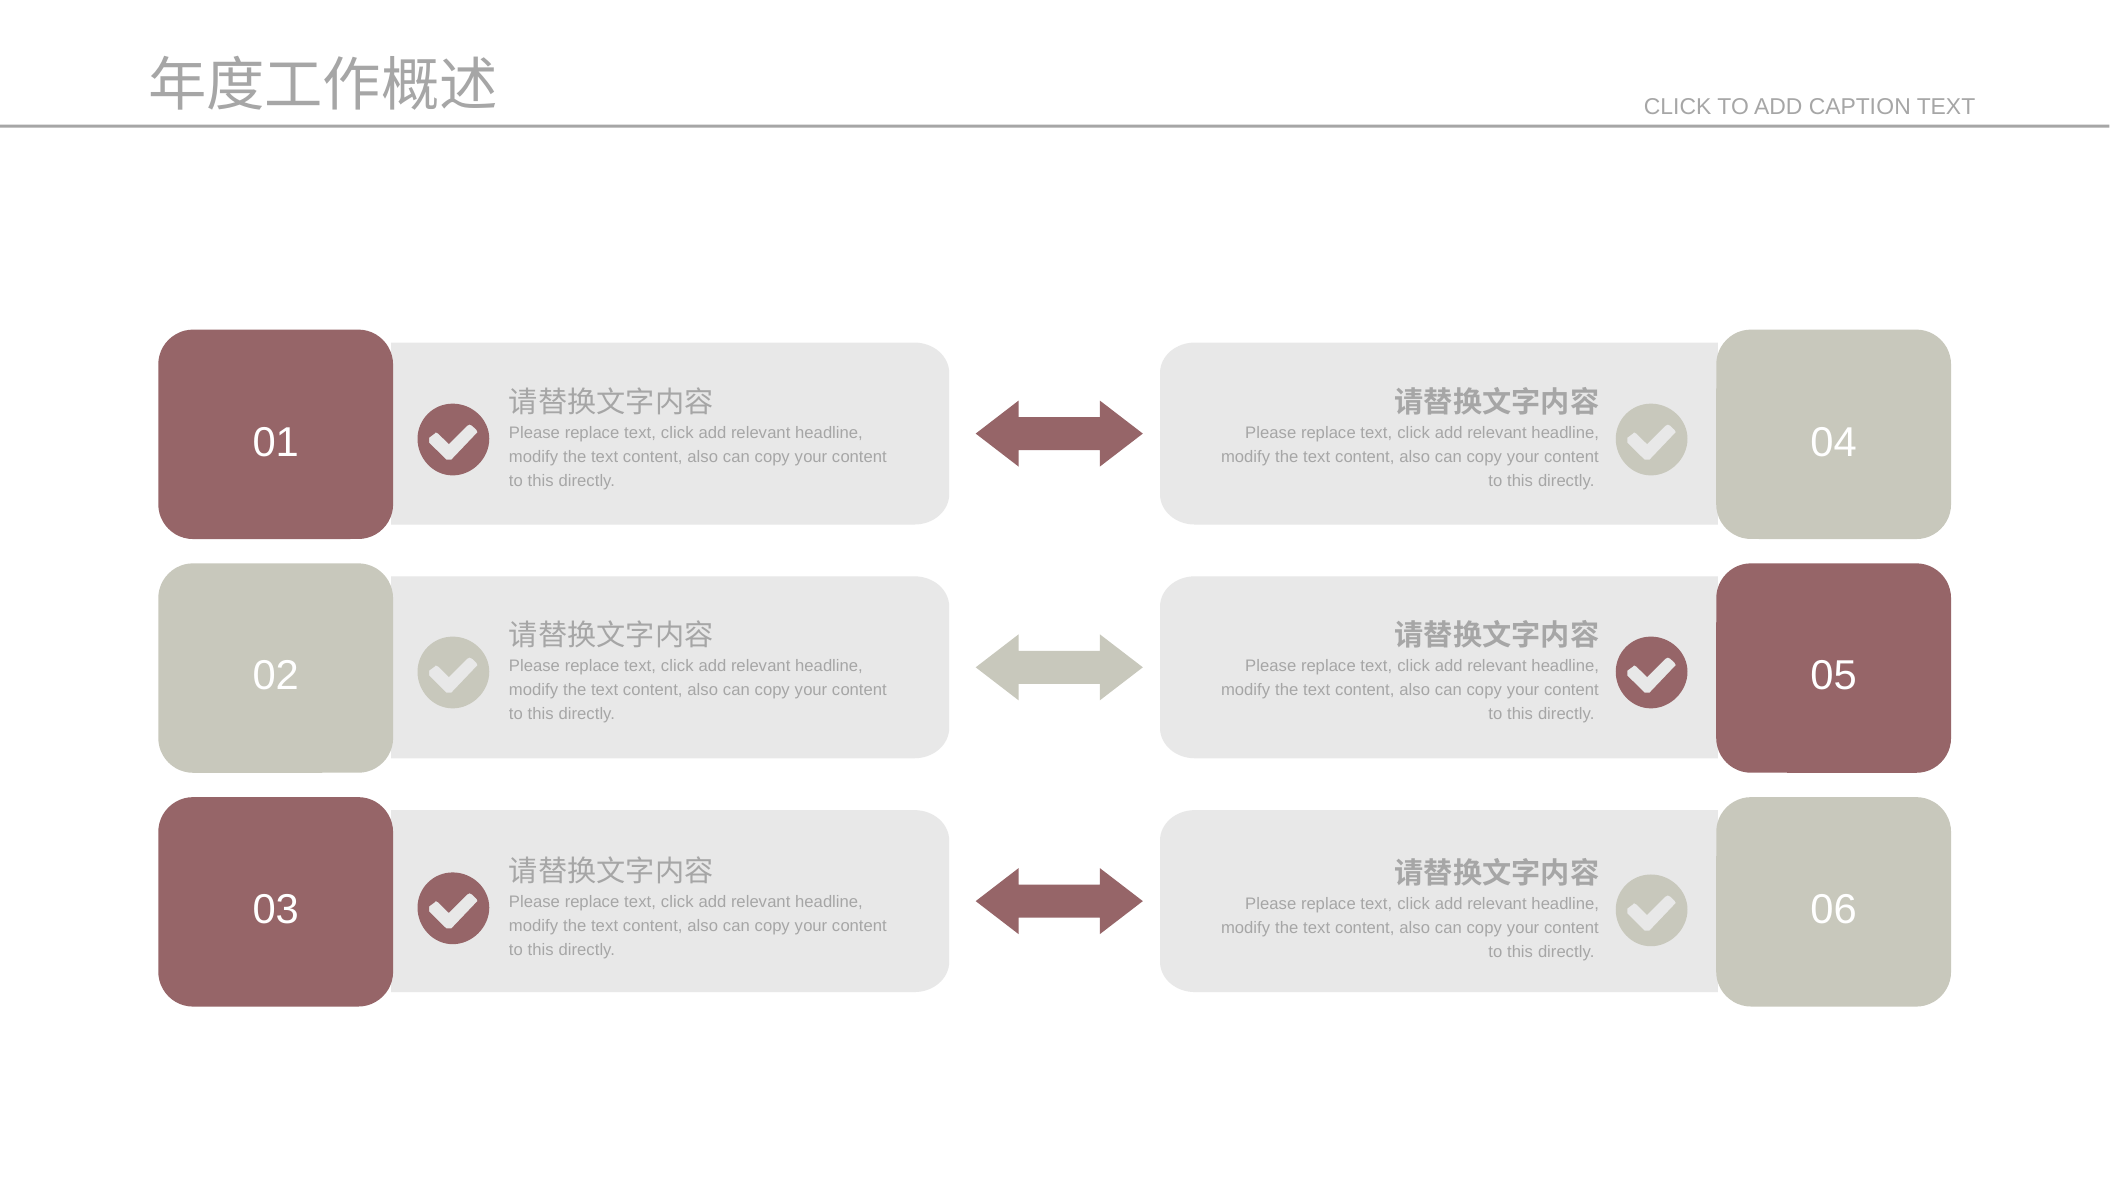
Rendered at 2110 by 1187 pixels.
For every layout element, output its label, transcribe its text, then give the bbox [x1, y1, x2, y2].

text_box [0, 124, 2110, 129]
text_box [974, 865, 1145, 937]
text_box [390, 341, 951, 526]
text_box 请替换文字内容 Please replace text, click add relevant headline, modify the text content, also can copy your content to this directly. [508, 609, 897, 723]
text_box [974, 398, 1145, 469]
text_box 请替换文字内容 Please replace text, click add relevant headline, modify the text content, also can copy your content to this directly. [508, 844, 897, 959]
text_box [1615, 636, 1688, 709]
text_box 请替换文字内容 Please replace text, click add relevant headline, modify the text content, also can copy your content to this directly. [1211, 847, 1600, 961]
text_box 请替换文字内容 Please replace text, click add relevant headline, modify the text content, also can copy your content to this directly. [508, 376, 897, 490]
text_box 05 [1715, 562, 1953, 774]
text_box [1158, 809, 1720, 994]
text_box 03 [157, 796, 395, 1008]
text_box CLICK TO ADD CAPTION TEXT [1596, 91, 1976, 119]
text_box [417, 636, 490, 709]
text_box [390, 809, 951, 994]
text_box 请替换文字内容 Please replace text, click add relevant headline, modify the text content, also can copy your content to this directly. [1211, 609, 1600, 723]
text_box [1158, 341, 1720, 526]
text_box 04 [1715, 328, 1953, 541]
text_box [1158, 575, 1720, 760]
text_box 01 [157, 328, 395, 541]
text_box [417, 872, 490, 945]
text_box [1615, 403, 1688, 476]
text_box [390, 575, 951, 760]
text_box [974, 632, 1145, 703]
text_box [417, 403, 490, 476]
text_box [1615, 874, 1688, 947]
text_box 06 [1715, 796, 1953, 1008]
text_box 请替换文字内容 Please replace text, click add relevant headline, modify the text content, also can copy your content to this directly. [1211, 376, 1600, 490]
text_box 02 [157, 562, 395, 774]
text_box 年度工作概述 [148, 47, 528, 118]
